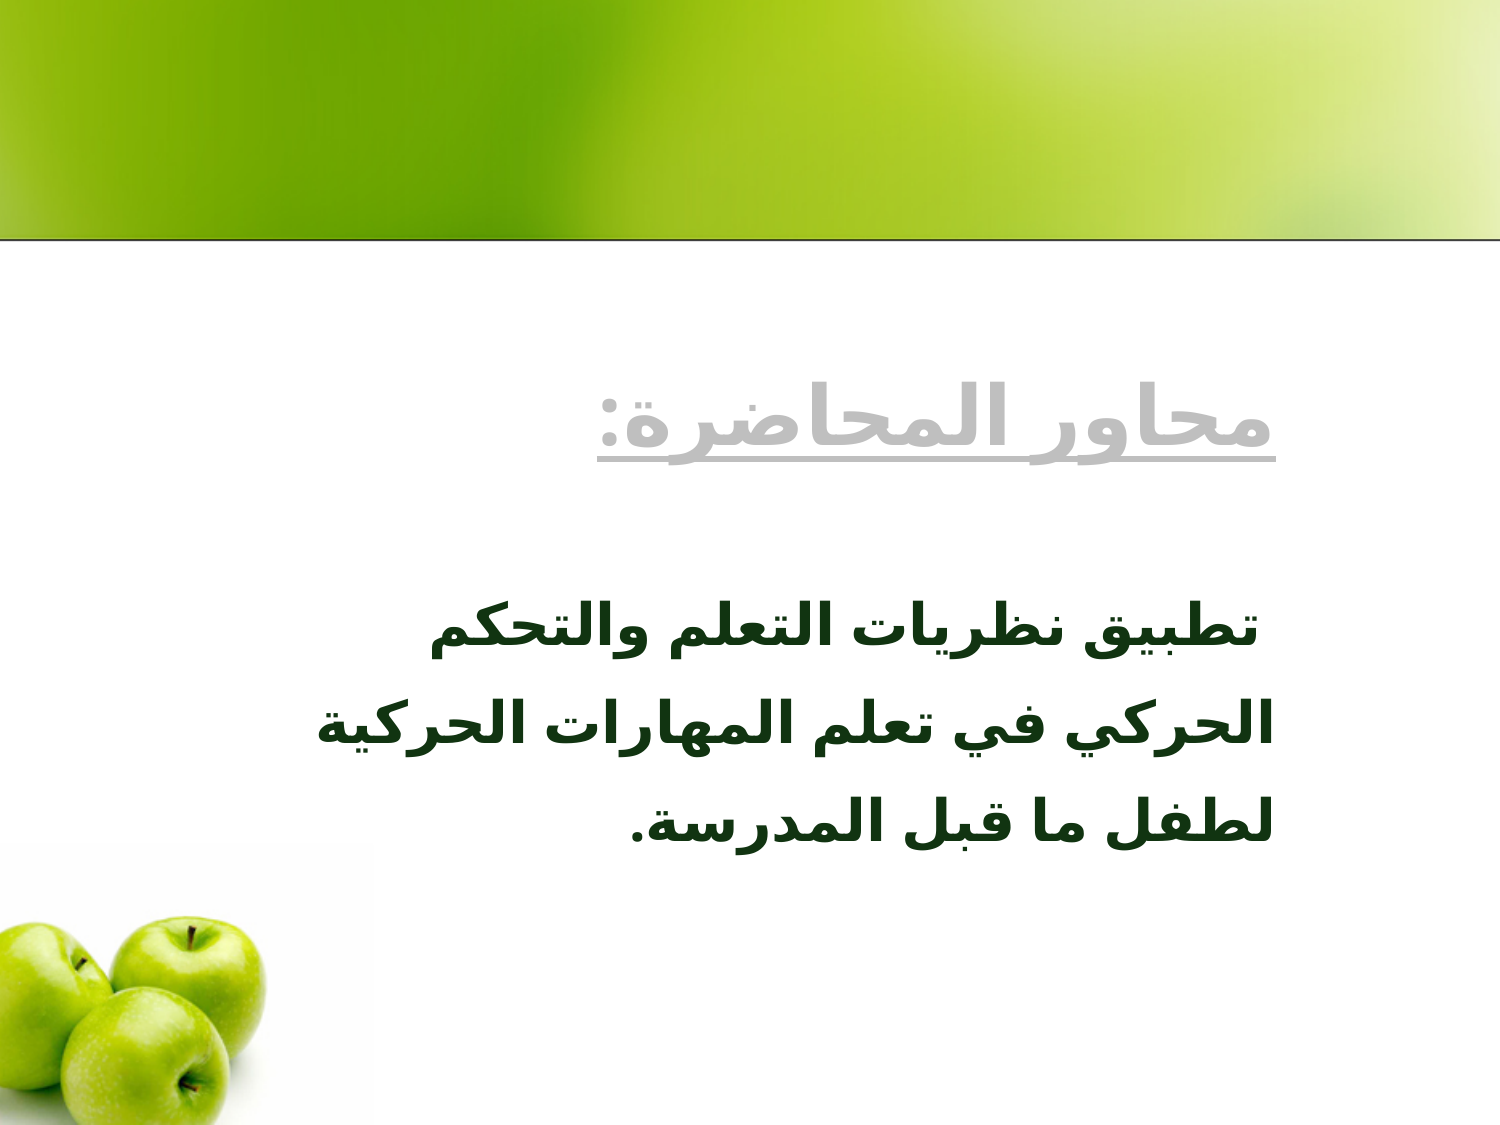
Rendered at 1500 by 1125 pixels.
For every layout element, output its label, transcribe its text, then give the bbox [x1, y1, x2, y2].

picture [0, 0, 1500, 1125]
title محاور المحاضرة: تطبيق نظريات التعلم والتحكم الحركي في تعلم المهارات الحركية لطفل ما قبل المدرسة. [253, 314, 1292, 914]
